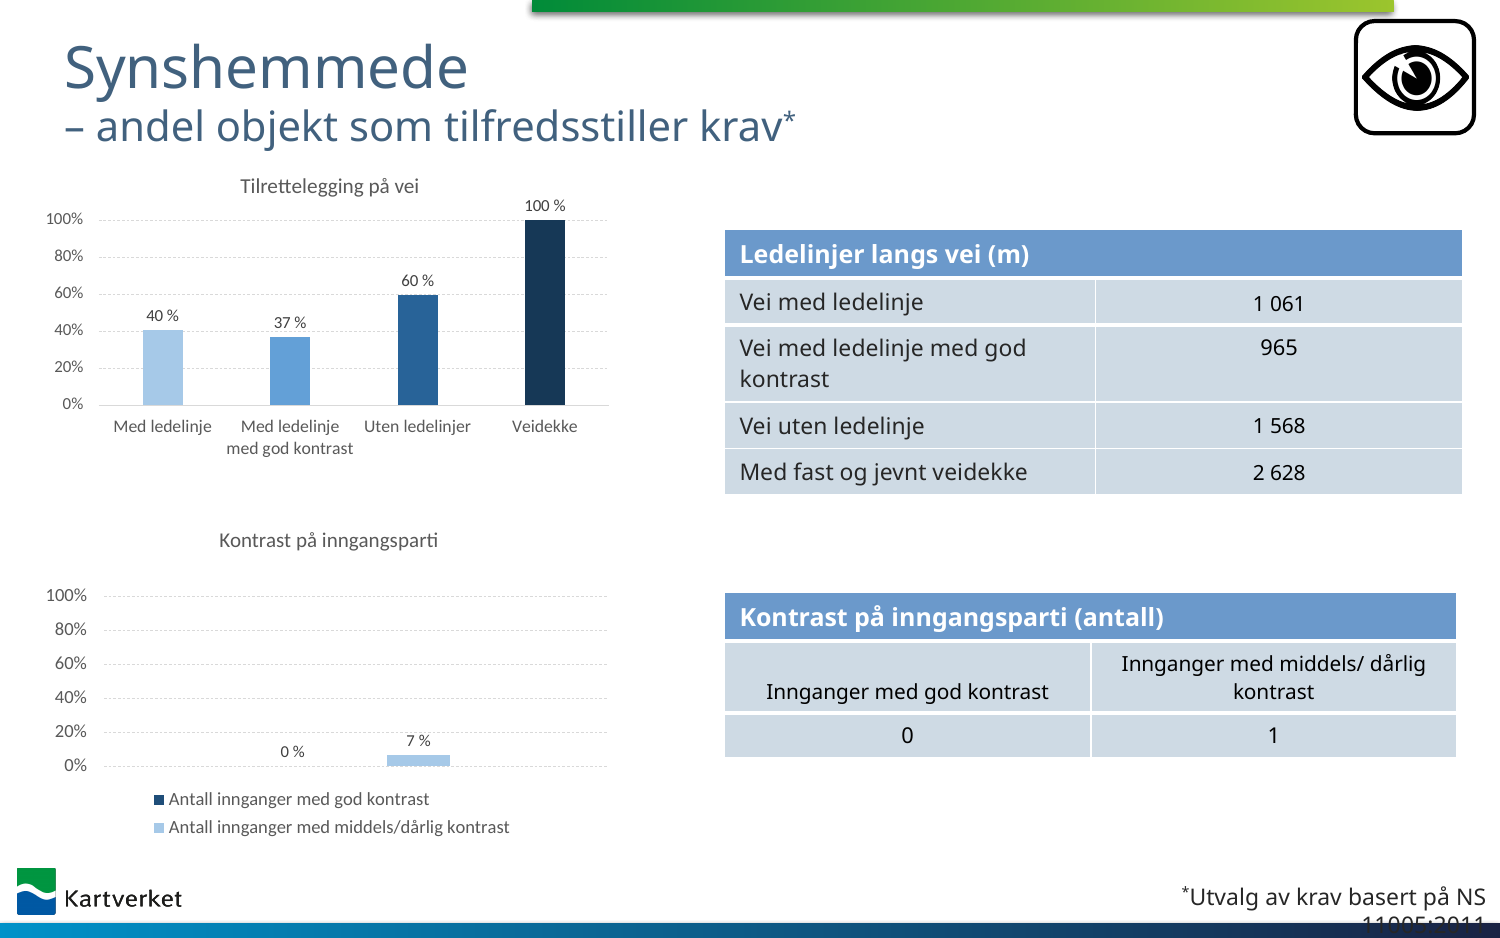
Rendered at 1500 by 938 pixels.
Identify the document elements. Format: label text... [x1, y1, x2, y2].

picture [41, 520, 617, 846]
table_cell Vei uten ledelinje [725, 403, 1095, 448]
table_cell 2 628 [1096, 449, 1462, 494]
table_cell 0 [725, 715, 1090, 757]
table_cell 965 [1096, 327, 1462, 401]
table_header Kontrast på inngangsparti (antall) [725, 593, 1456, 639]
table_cell Innganger med god kontrast [725, 643, 1090, 711]
table_cell 1 [1092, 715, 1456, 757]
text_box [1355, 20, 1475, 134]
table_cell Med fast og jevnt veidekke [725, 449, 1095, 494]
picture [41, 166, 619, 492]
table_cell Vei med ledelinje [725, 280, 1095, 323]
table_cell 1 061 [1096, 280, 1462, 323]
table_header Ledelinjer langs vei (m) [725, 230, 1462, 276]
table_cell Vei med ledelinje med god kontrast [725, 327, 1095, 401]
text_box Synshemmede – andel objekt som tilfredsstiller krav* [49, 24, 1431, 158]
text_box *Utvalg av krav basert på NS 11005:2011 [1068, 873, 1500, 938]
table_cell 1 568 [1096, 403, 1462, 448]
table_cell Innganger med middels/ dårlig kontrast [1092, 643, 1456, 711]
